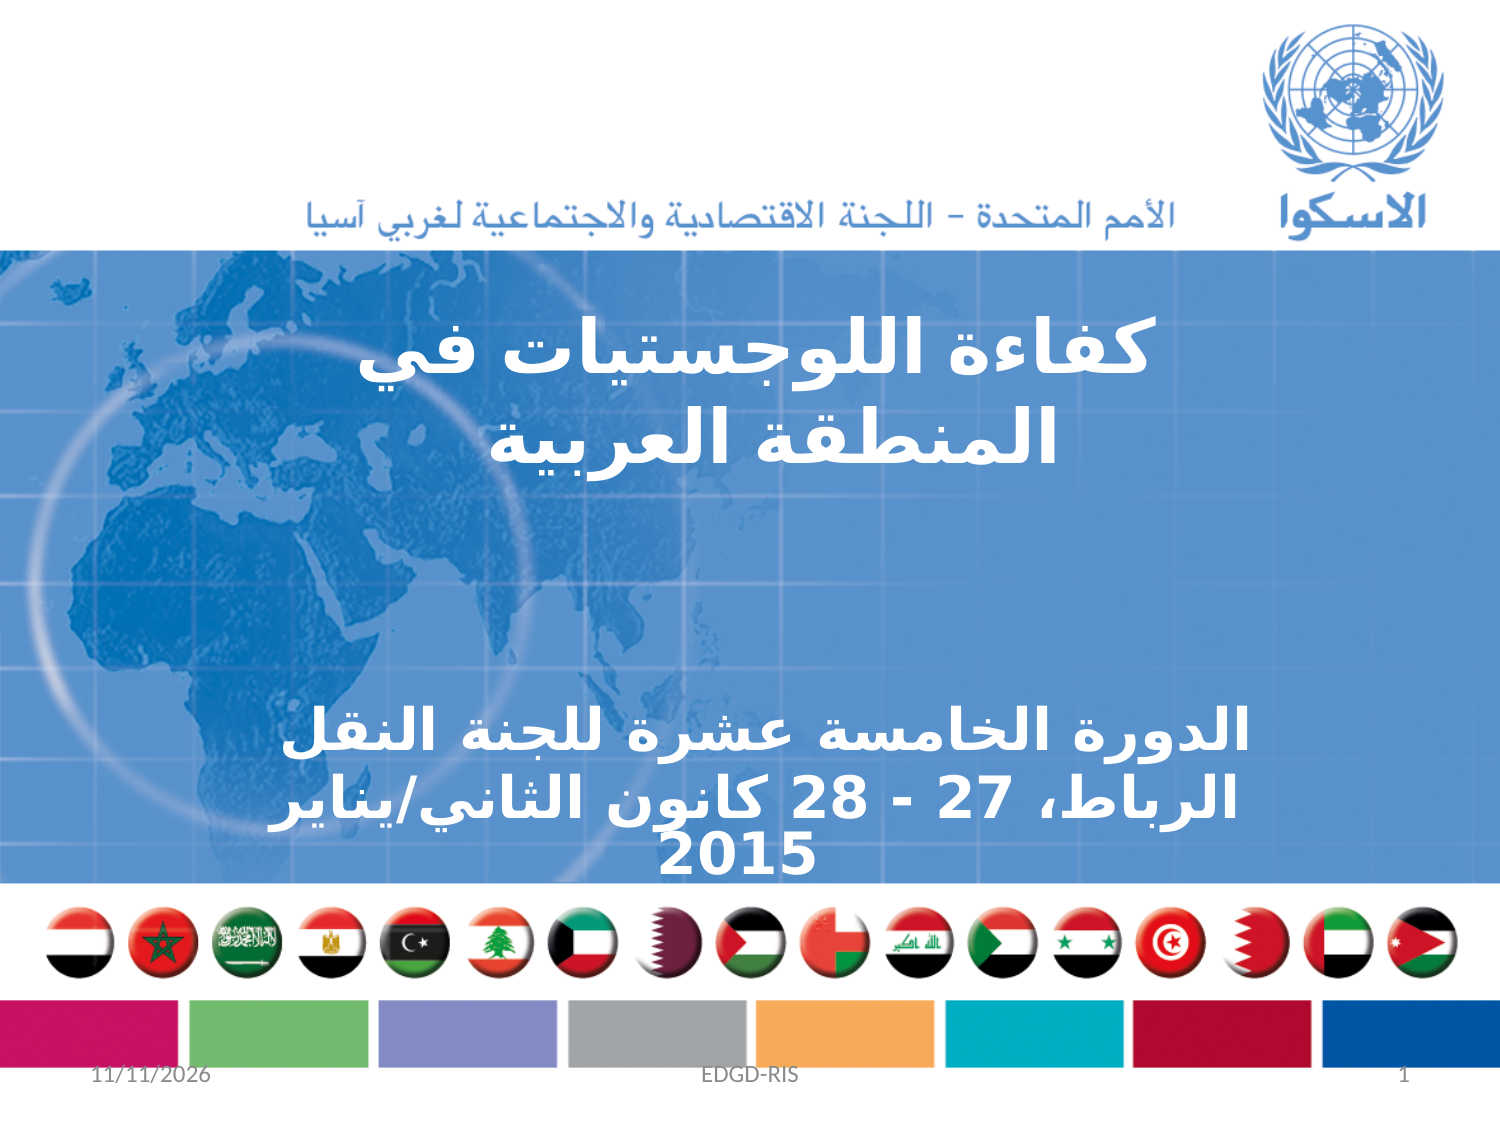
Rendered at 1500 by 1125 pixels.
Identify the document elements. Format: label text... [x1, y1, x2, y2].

list كفاءة اللوجستيات في المنطقة العربية الدورة الخامسة عشرة للجنة النقل الرباط، 27 - 28 كانون الثاني/يناير 2015 [194, 290, 1318, 882]
footer EDGD-RIS [512, 1042, 988, 1103]
picture [0, 0, 1500, 1125]
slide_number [75, 1042, 425, 1103]
slide_number 1 [1074, 1042, 1425, 1103]
